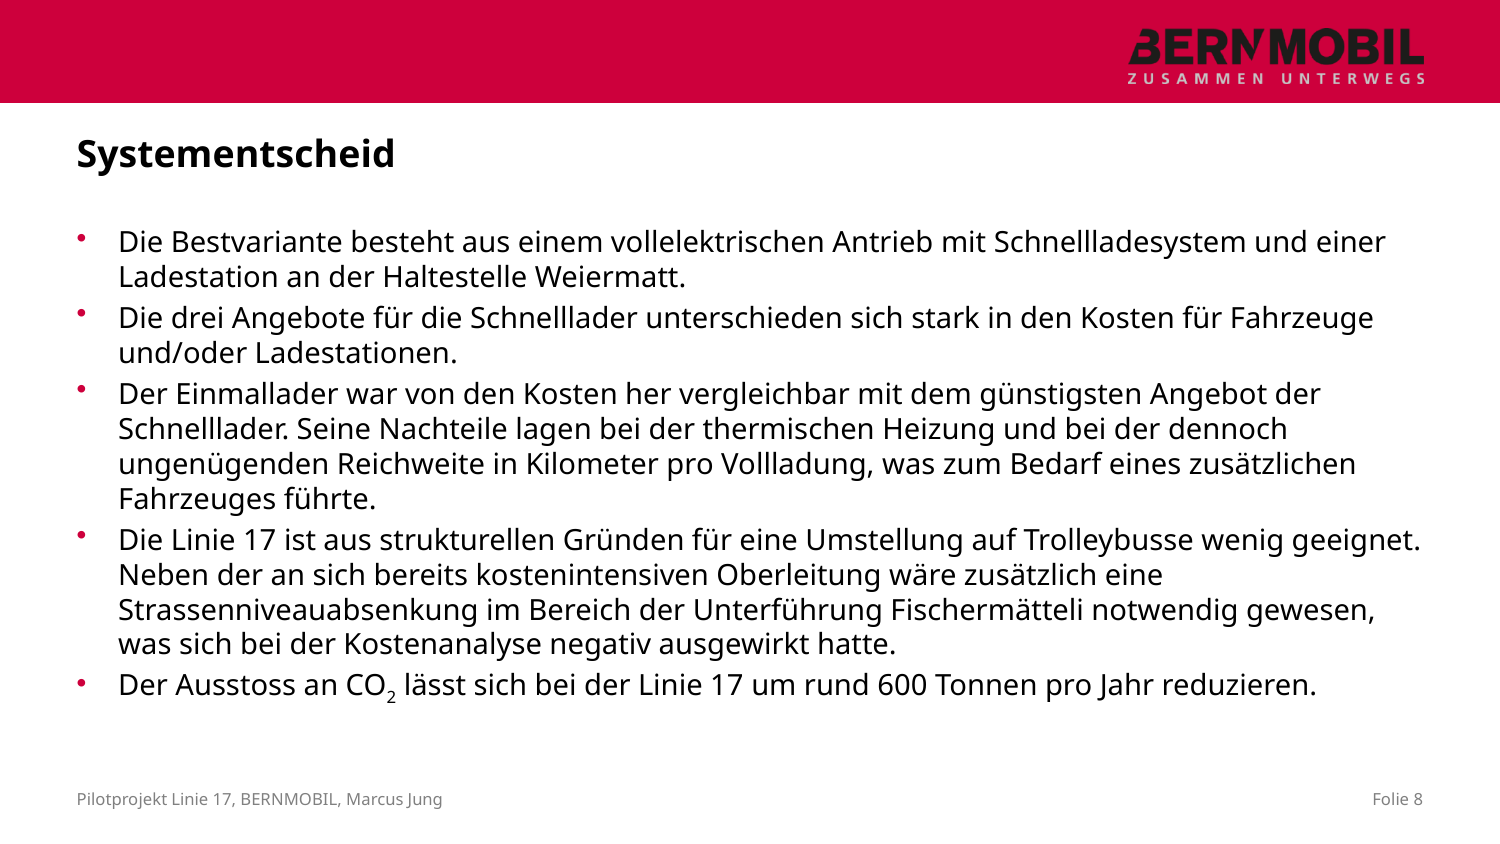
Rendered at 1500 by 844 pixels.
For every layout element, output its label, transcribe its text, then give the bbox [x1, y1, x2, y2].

title Systementscheid [76, 129, 1424, 192]
footer Pilotprojekt Linie 17, BERNMOBIL, Marcus Jung [76, 776, 1045, 812]
list Die Bestvariante besteht aus einem vollelektrischen Antrieb mit Schnellladesystem und einer Ladestation an der Haltestelle Weiermatt. Die drei Angebote für die Schnelllader unterschieden sich stark in den Kosten für Fahrzeuge und/oder Ladestationen. Der Einmallader war von den Kosten her vergleichbar mit dem günstigsten Angebot der Schnelllader. Seine Nachteile lagen bei der thermischen Heizung und bei der dennoch ungenügenden Reichweite in Kilometer pro Vollladung, was zum Bedarf eines zusätzlichen Fahrzeuges führte. Die Linie 17 ist aus strukturellen Gründen für eine Umstellung auf Trolleybusse wenig geeignet. Neben der an sich bereits kostenintensiven Oberleitung wäre zusätzlich eine Strassenniveauabsenkung im Bereich der Unterführung Fischermätteli notwendig gewesen, was sich bei der Kostenanalyse negativ ausgewirkt hatte. Der Ausstoss an CO2 lässt sich bei der Linie 17 um rund 600 Tonnen pro Jahr reduzieren. [76, 223, 1424, 750]
picture [1128, 28, 1424, 84]
slide_number Folie 8 [1068, 776, 1424, 812]
